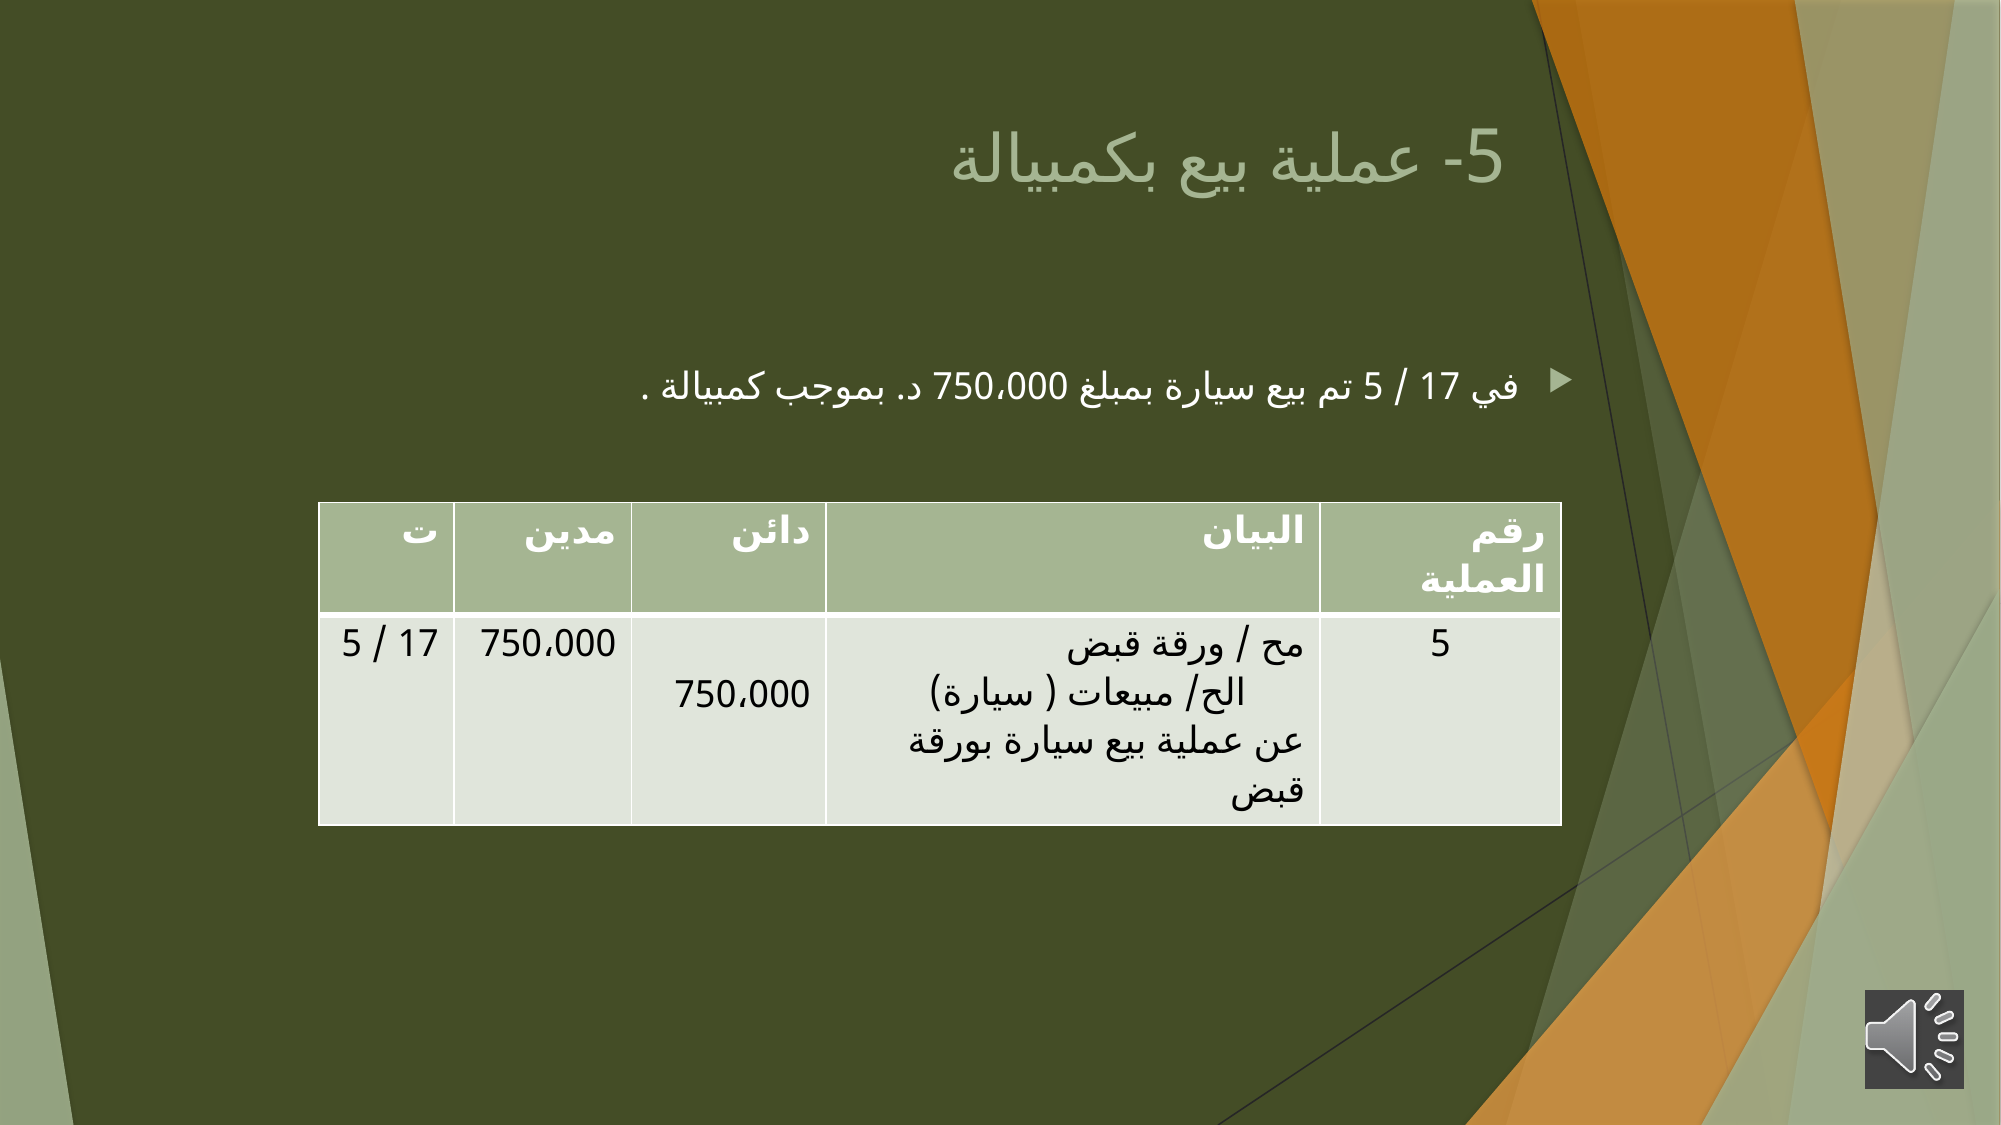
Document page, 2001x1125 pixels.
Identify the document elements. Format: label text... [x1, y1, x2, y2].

table_cell مح / ورقة قبض الح/ مبيعات ( سيارة) عن عملية بيع سيارة بورقة قبض [827, 618, 1319, 824]
table_cell 750،000 [455, 618, 631, 824]
table_header دائن [632, 503, 825, 612]
table_header مدين [455, 503, 631, 612]
picture [1864, 989, 1966, 1091]
title 5- عملية بيع بكمبيالة [111, 99, 1522, 317]
table_cell 750،000 [632, 618, 825, 824]
table_header ت [320, 503, 453, 612]
table_header البيان [827, 503, 1319, 612]
list في 17 / 5 تم بيع سيارة بمبلغ 750،000 د. بموجب كمبيالة . [111, 354, 1591, 992]
table_cell 17 / 5 [320, 618, 453, 824]
table_cell 5 [1321, 618, 1560, 824]
table_header رقم العملية [1321, 503, 1560, 612]
